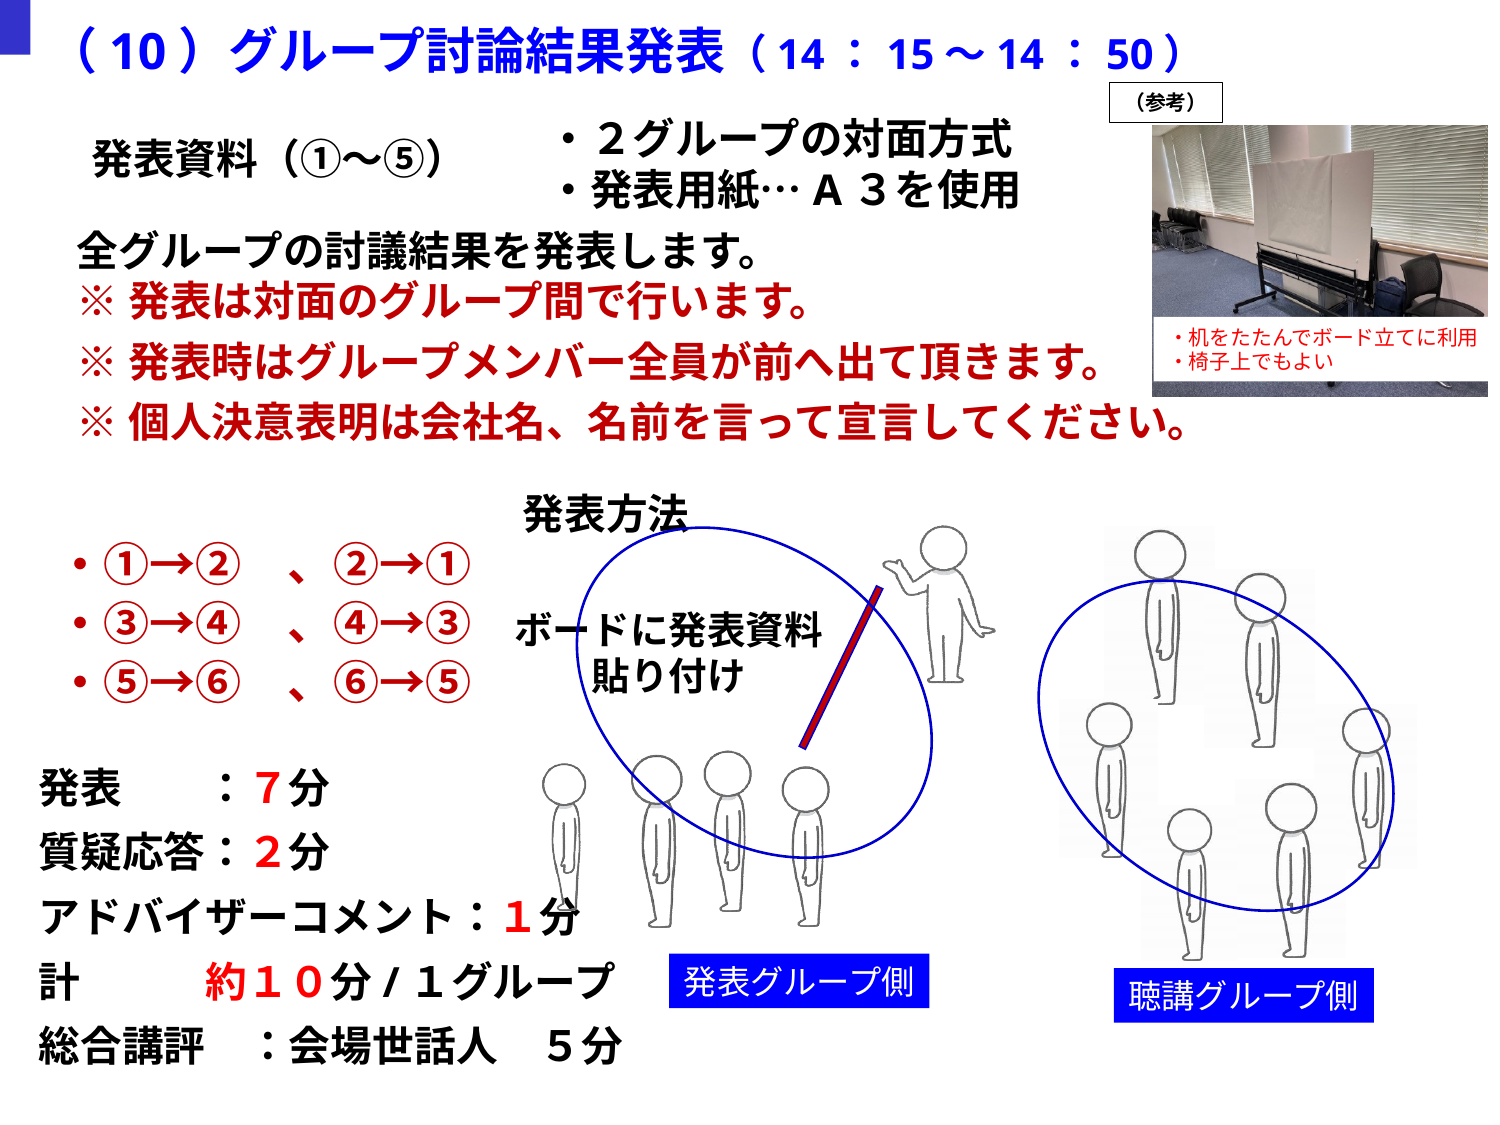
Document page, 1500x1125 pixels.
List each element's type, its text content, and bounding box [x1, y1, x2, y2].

text_box （10）グループ討論結果発表（14：15～14：50） [32, 12, 1403, 87]
text_box 発表グループ側 [669, 969, 930, 1009]
text_box ・①→② 、②→① ・③→④ 、④→③ ・⑤→⑥ 、⑥→⑤ [42, 534, 481, 750]
text_box 聴講グループ側 [1113, 969, 1374, 1023]
text_box 全グループの討議結果を発表します。 ※発表は対面のグループ間で行います。 ※発表時はグループメンバー全員が前へ出て頂きます。 ※個人決意表明は会社名、名前を言って宣言してください。 [62, 217, 1438, 454]
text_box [486, 467, 1417, 962]
text_box [0, 0, 31, 55]
text_box 発表資料（①～⑤） [76, 125, 532, 191]
text_box 発表 ：７分 質疑応答：２分 アドバイザーコメント：１分 計 約１０分/１グループ 総合講評 ：会場世話人 ５分 [23, 754, 904, 1078]
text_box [1108, 82, 1489, 398]
text_box ・２グループの対面方式 ・発表用紙…A３を使用 [532, 104, 1058, 222]
